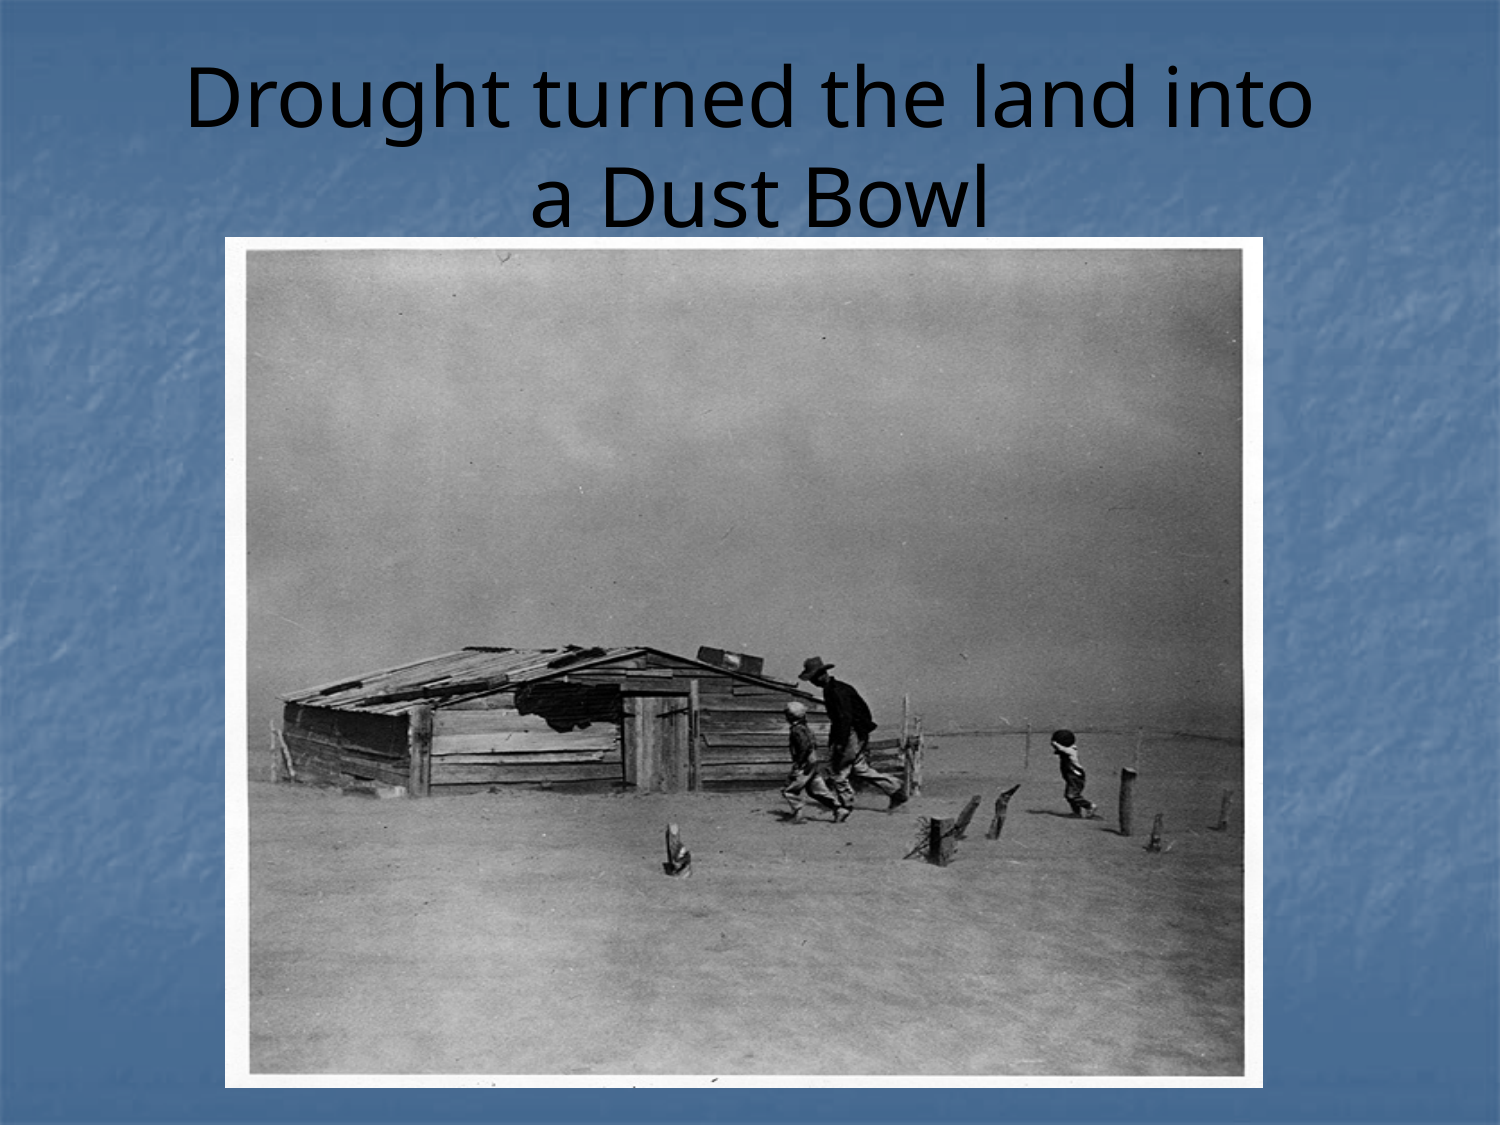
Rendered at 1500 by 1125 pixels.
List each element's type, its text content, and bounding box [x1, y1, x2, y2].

picture [224, 237, 1263, 1088]
title Drought turned the land into a Dust Bowl [74, 62, 1426, 226]
